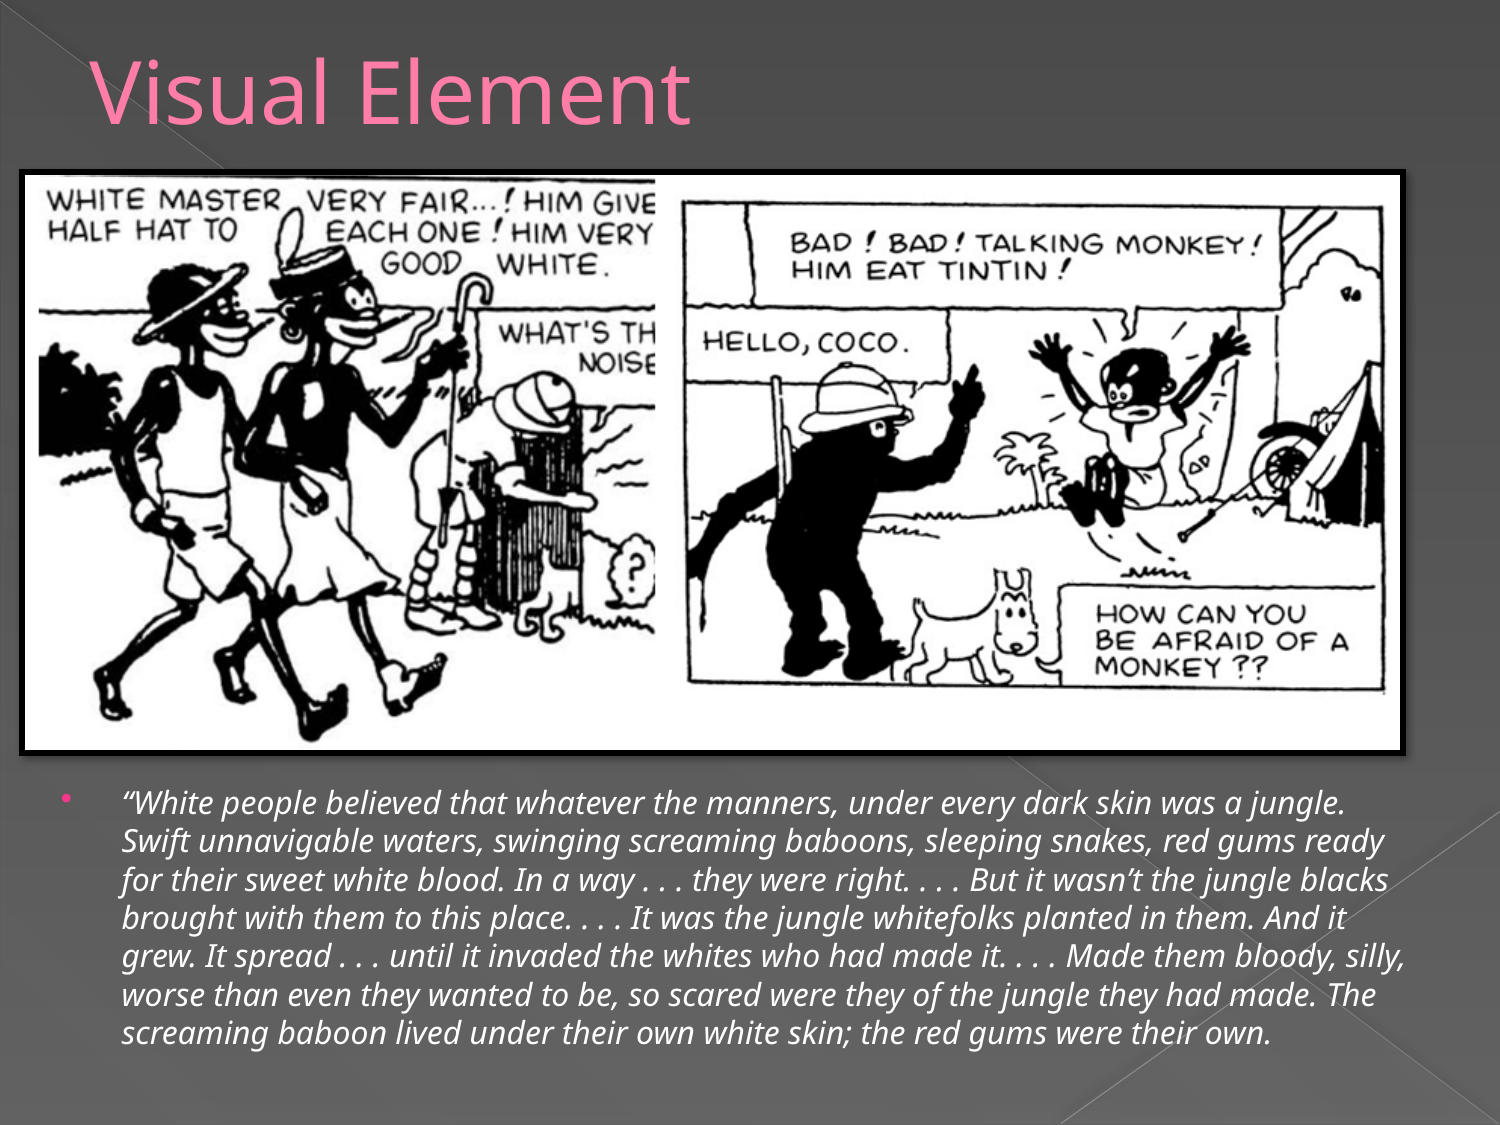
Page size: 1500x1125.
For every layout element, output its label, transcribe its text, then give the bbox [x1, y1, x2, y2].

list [24, 174, 1401, 751]
list “White people believed that whatever the manners, under every dark skin was a jungle. Swift unnavigable waters, swinging screaming baboons, sleeping snakes, red gums ready for their sweet white blood. In a way . . . they were right. . . . But it wasn’t the jungle blacks brought with them to this place. . . . It was the jungle whitefolks planted in them. And it grew. It spread . . . until it invaded the whites who had made it. . . . Made them bloody, silly, worse than even they wanted to be, so scared were they of the jungle they had made. The screaming baboon lived under their own white skin; the red gums were their own. [37, 774, 1425, 1088]
title Visual Element [75, 0, 1500, 205]
